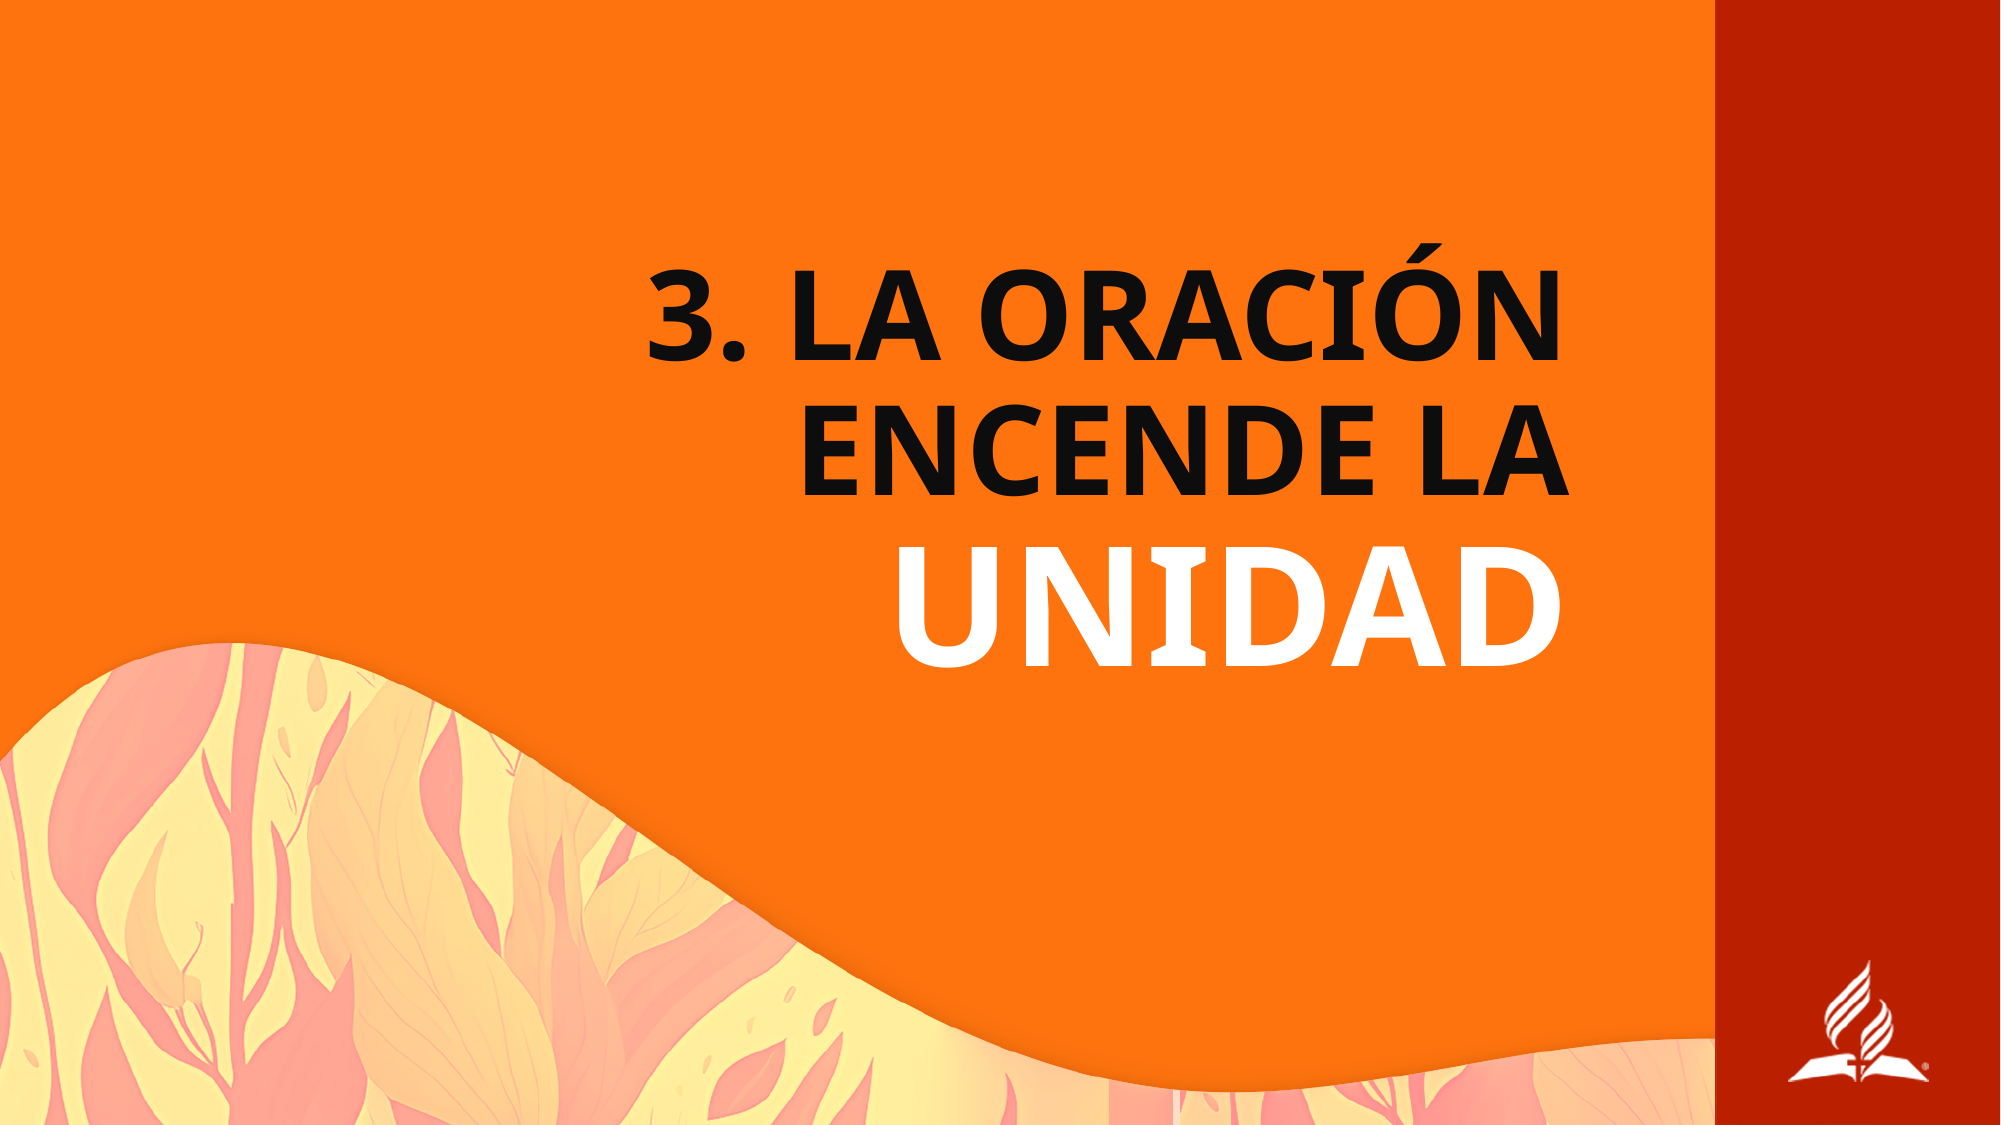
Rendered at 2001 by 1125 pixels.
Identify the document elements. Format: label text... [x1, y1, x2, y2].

picture [0, 0, 2001, 1125]
title 3. LA ORACIÓN ENCENDE LA UNIDAD [65, 243, 1585, 712]
